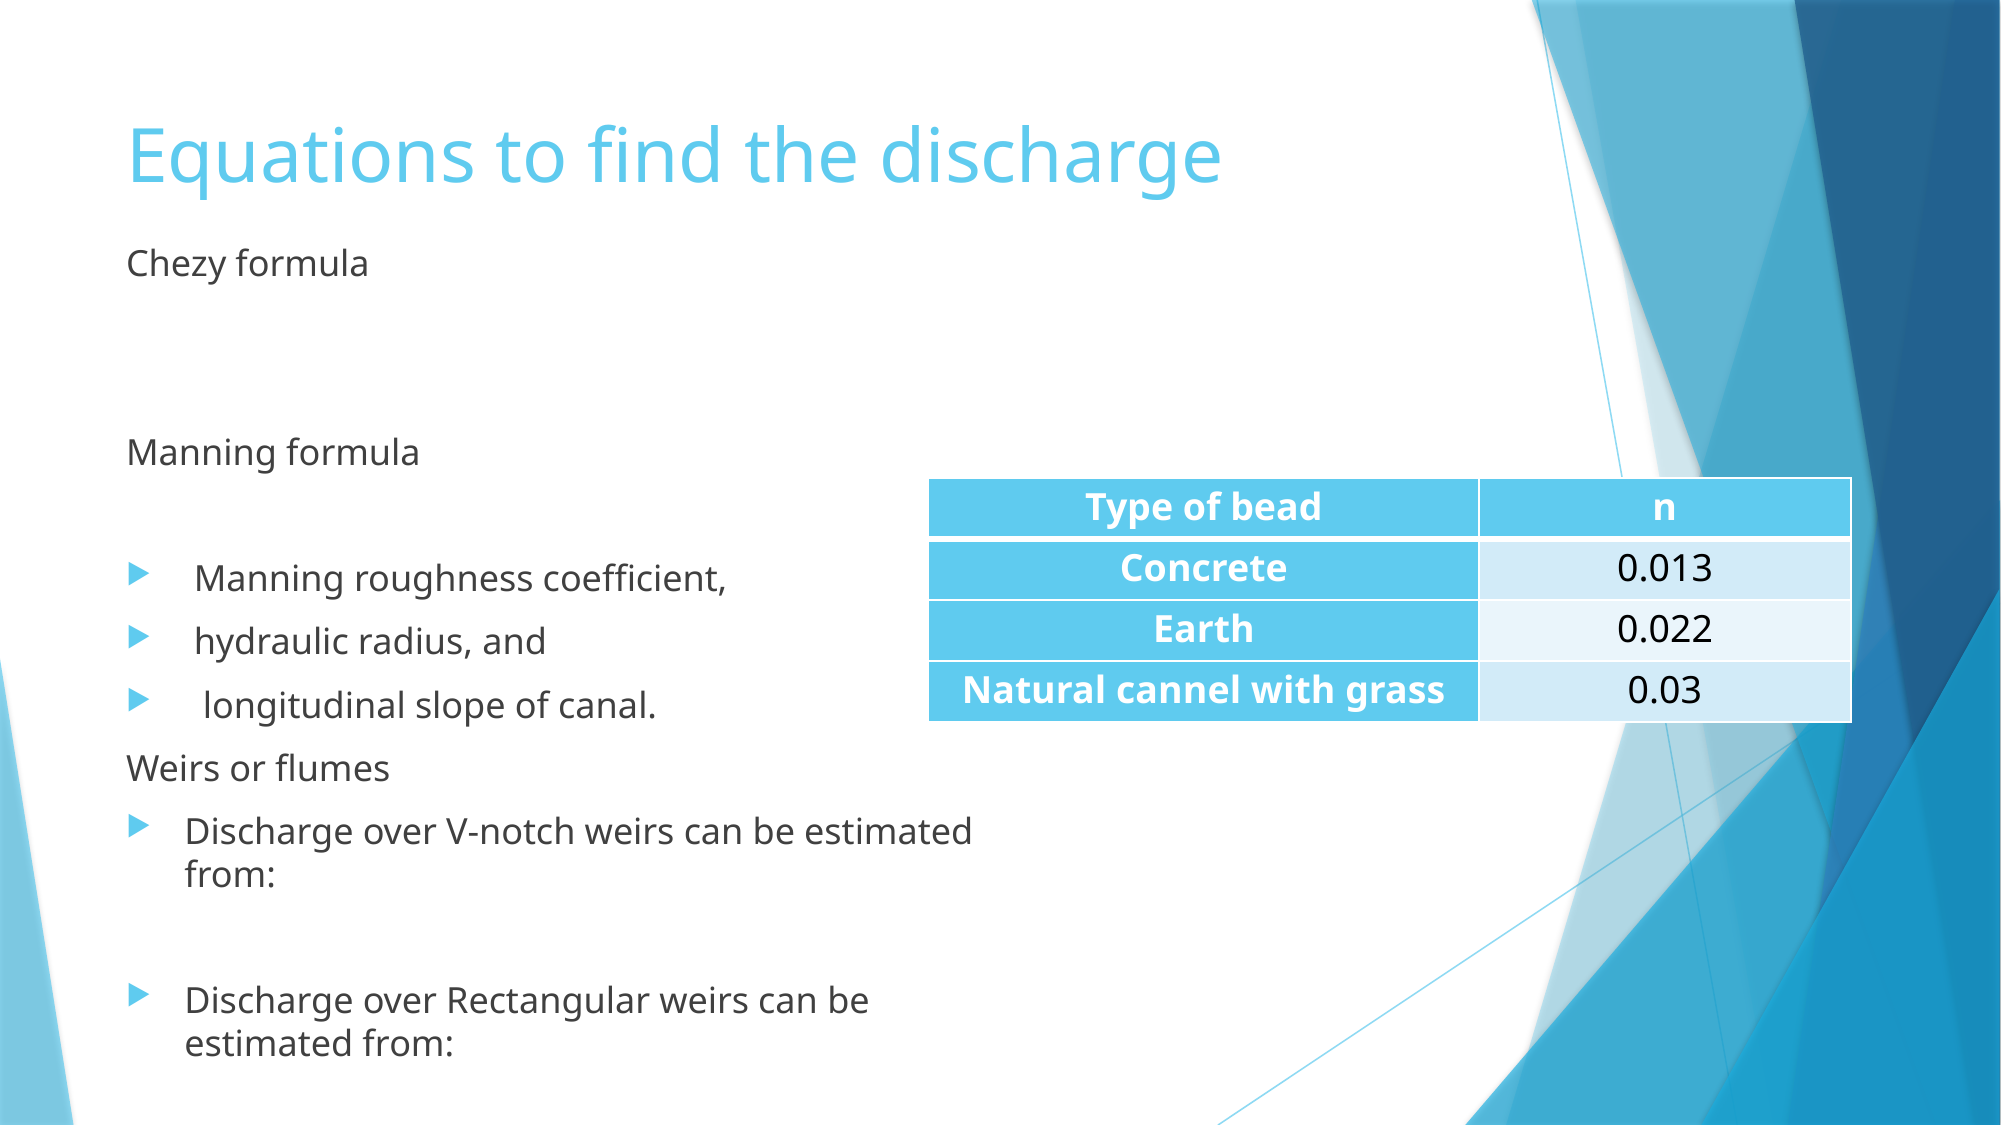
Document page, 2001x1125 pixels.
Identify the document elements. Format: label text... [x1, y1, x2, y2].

table_cell Earth [929, 601, 1478, 660]
table_cell 0.03 [1480, 662, 1850, 721]
table_cell 0.013 [1480, 542, 1850, 599]
table_cell Concrete [929, 542, 1478, 599]
table_cell 0.022 [1480, 601, 1850, 660]
table_cell Natural cannel with grass [929, 662, 1478, 721]
table_header n [1480, 479, 1850, 536]
title Equations to find the discharge [111, 99, 1522, 317]
table_header Type of bead [929, 479, 1478, 536]
